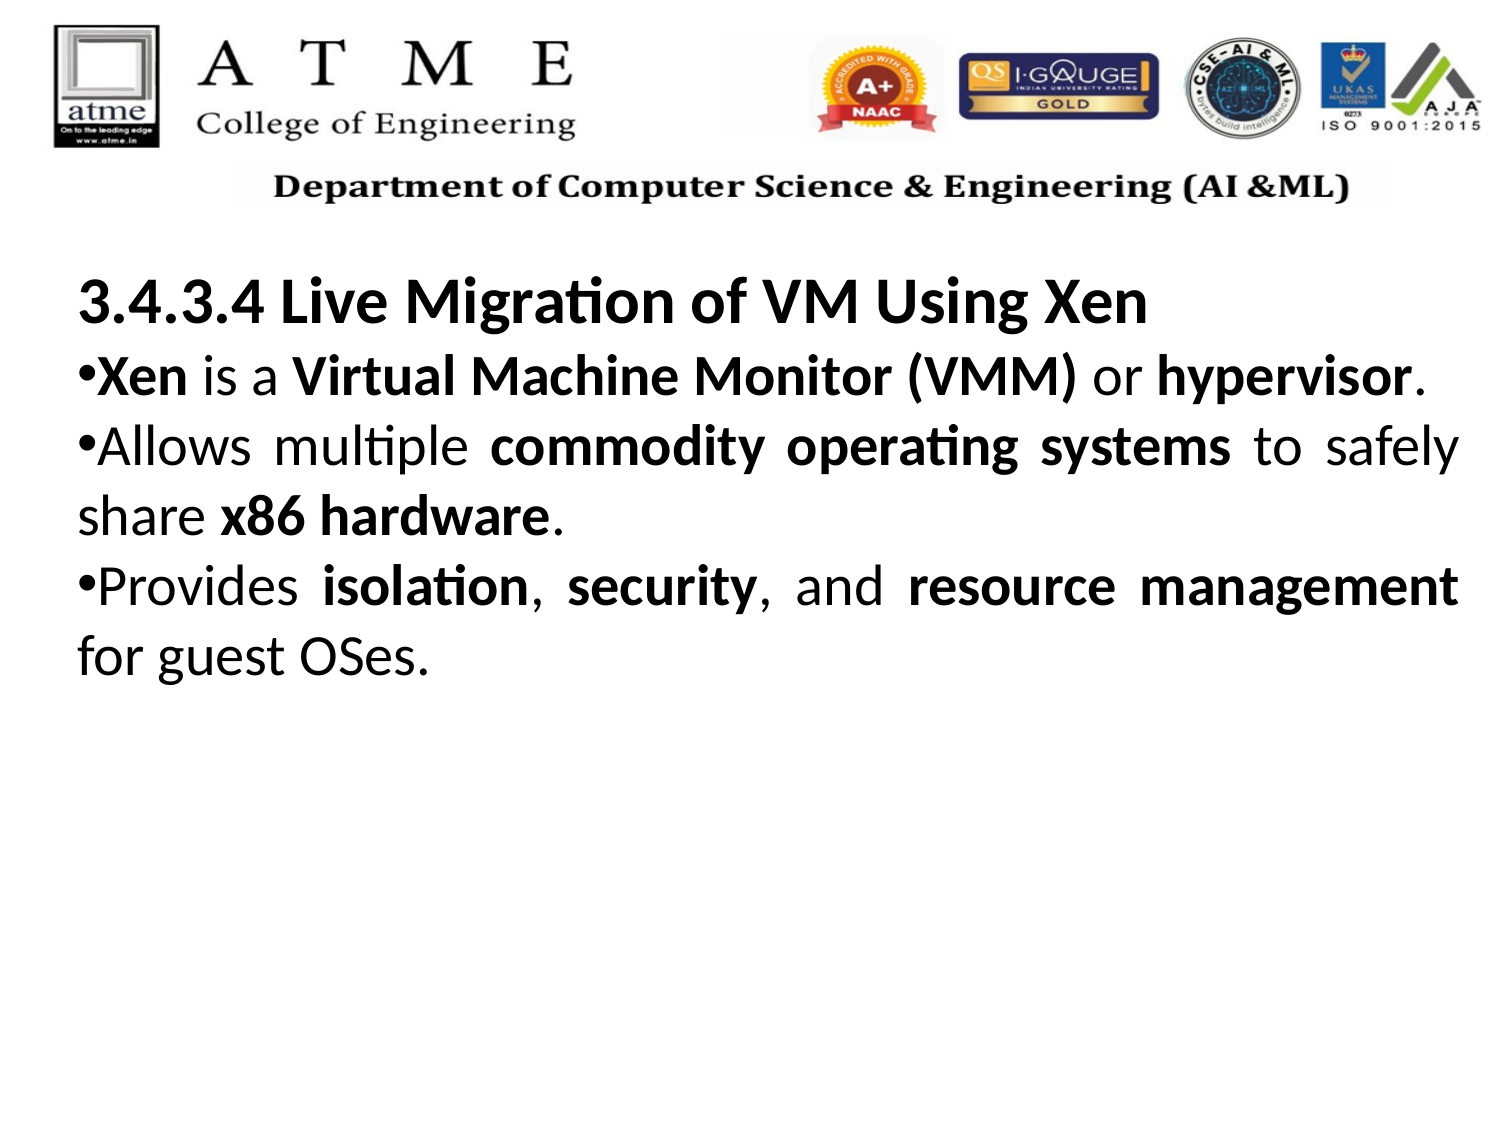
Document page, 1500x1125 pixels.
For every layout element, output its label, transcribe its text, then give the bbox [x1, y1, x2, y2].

picture [24, 0, 1500, 226]
text_box 3.4.3.4 Live Migration of VM Using Xen Xen is a Virtual Machine Monitor (VMM) or hypervisor. Allows multiple commodity operating systems to safely share x86 hardware. Provides isolation, security, and resource management for guest OSes. [62, 249, 1475, 765]
